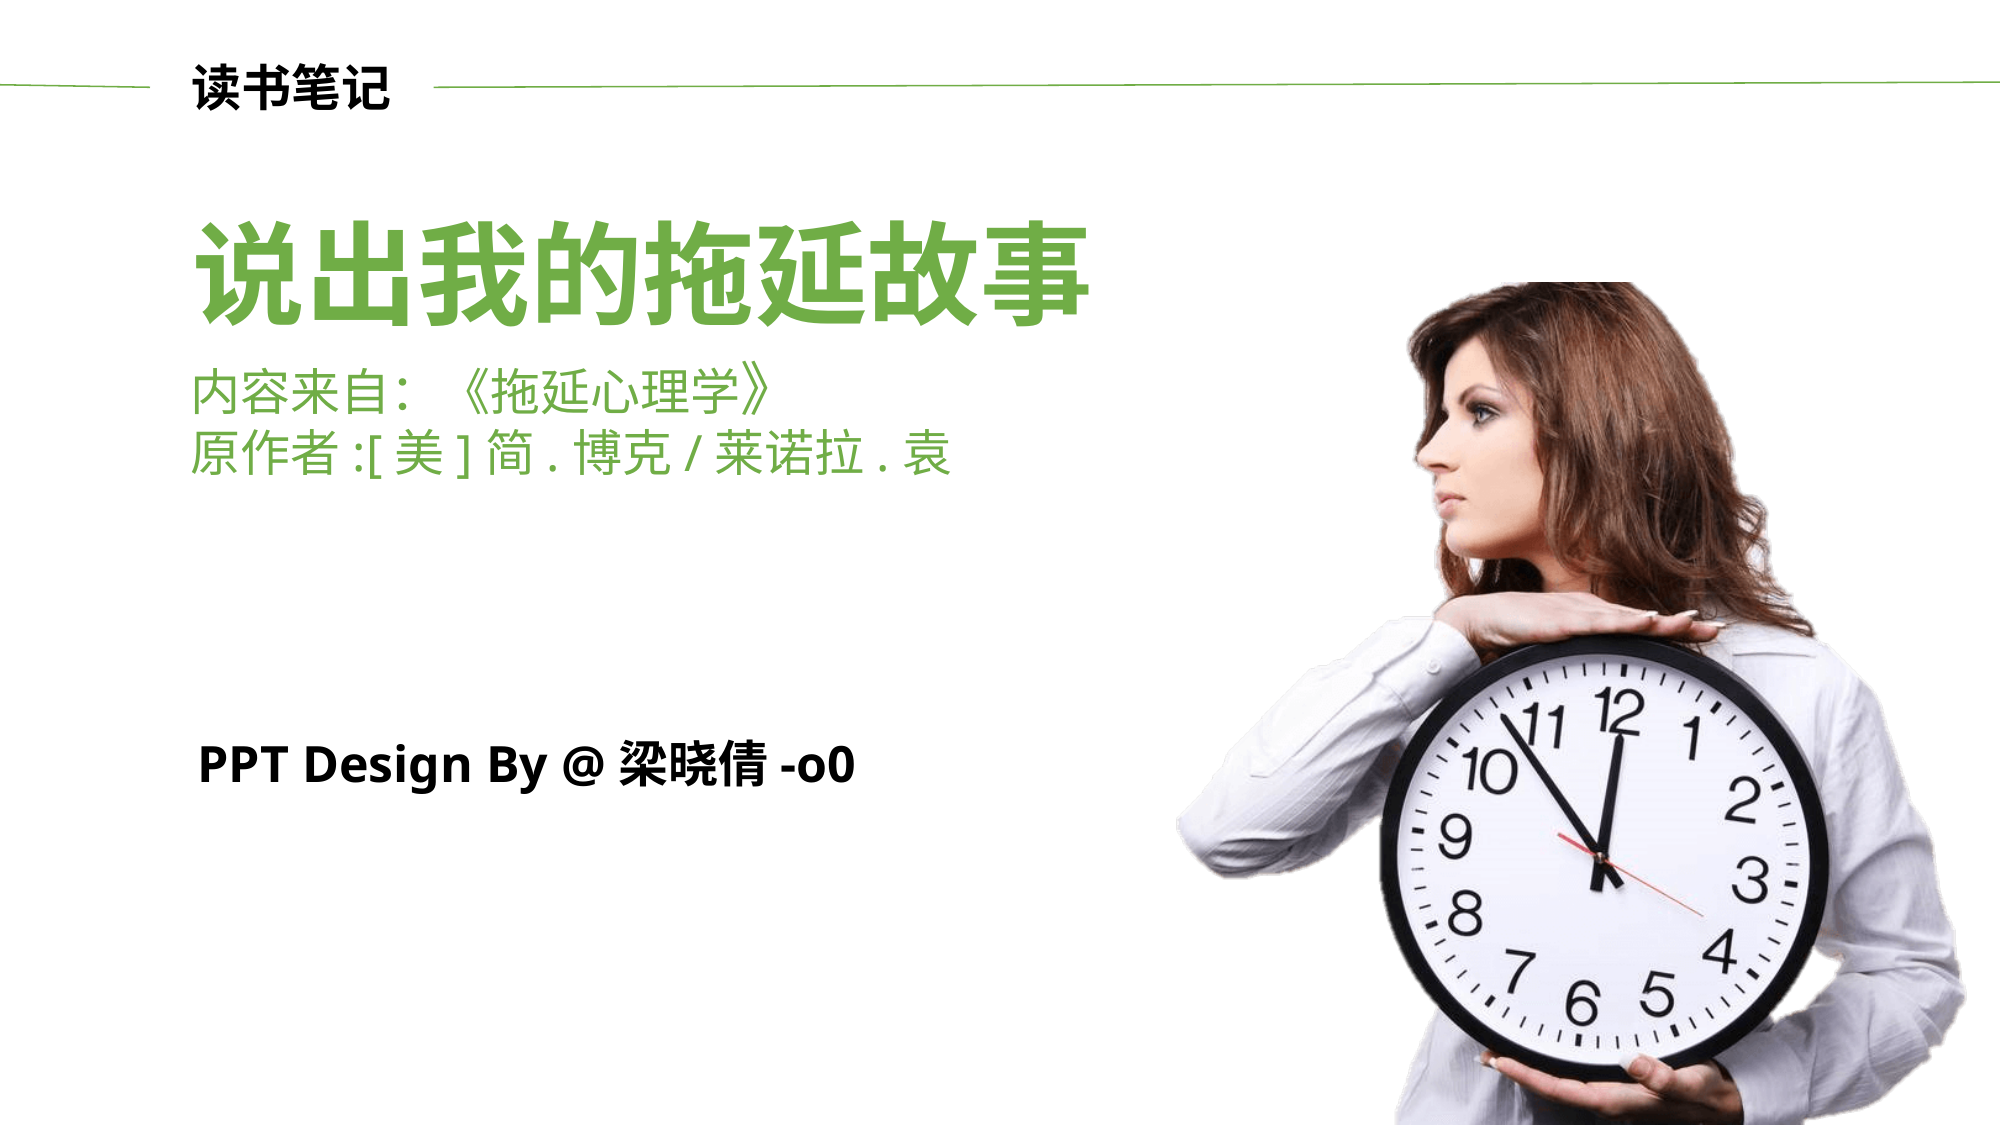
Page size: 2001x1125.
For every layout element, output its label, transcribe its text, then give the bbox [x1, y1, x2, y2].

text_box 内容来自：《拖延心理学》 原作者:[美]简.博克/莱诺拉.袁 [175, 318, 789, 516]
text_box PPT Design By @梁晓倩-o0 [182, 725, 789, 801]
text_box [0, 84, 150, 88]
picture [789, 282, 2000, 1125]
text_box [433, 82, 2000, 88]
text_box 读书笔记 [176, 49, 407, 125]
list 说出我的拖延故事 [175, 212, 1110, 318]
